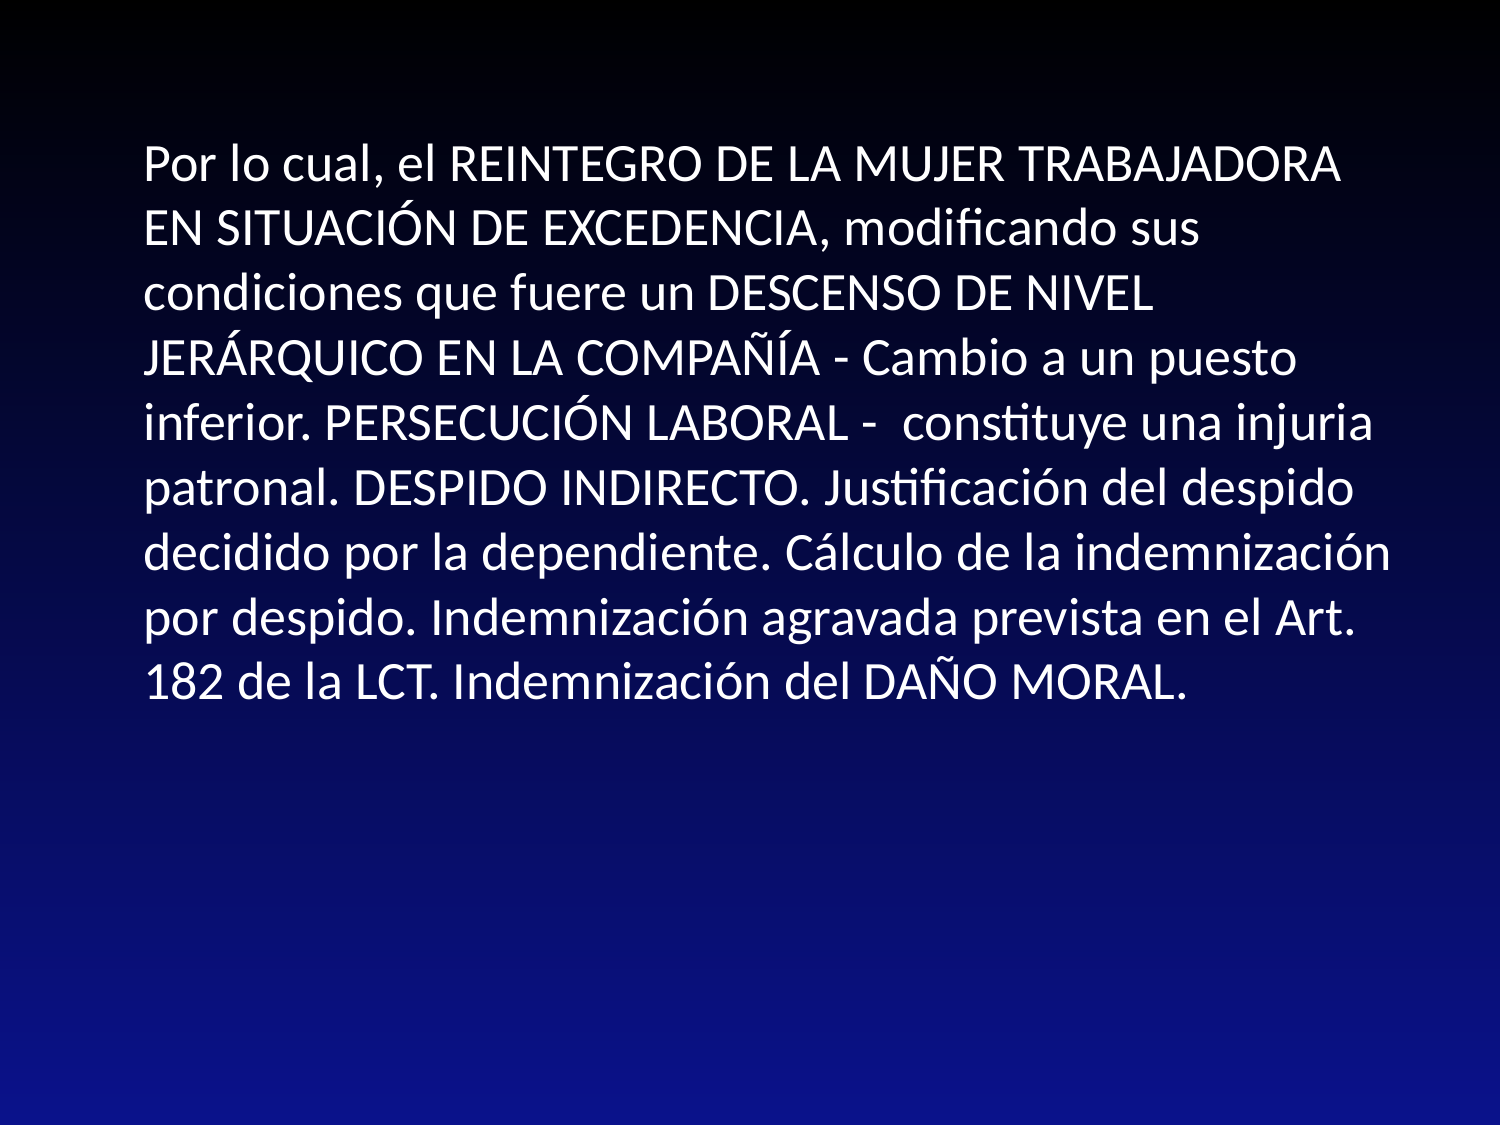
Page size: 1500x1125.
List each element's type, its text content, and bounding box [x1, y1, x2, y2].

list Por lo cual, el REINTEGRO DE LA MUJER TRABAJADORA EN SITUACIÓN DE EXCEDENCIA, modificando sus condiciones que fuere un DESCENSO DE NIVEL JERÁRQUICO EN LA COMPAÑÍA - Cambio a un puesto inferior. PERSECUCIÓN LABORAL - constituye una injuria patronal. DESPIDO INDIRECTO. Justificación del despido decidido por la dependiente. Cálculo de la indemnización por despido. Indemnización agravada prevista en el Art. 182 de la LCT. Indemnización del DAÑO MORAL. [74, 54, 1426, 1006]
